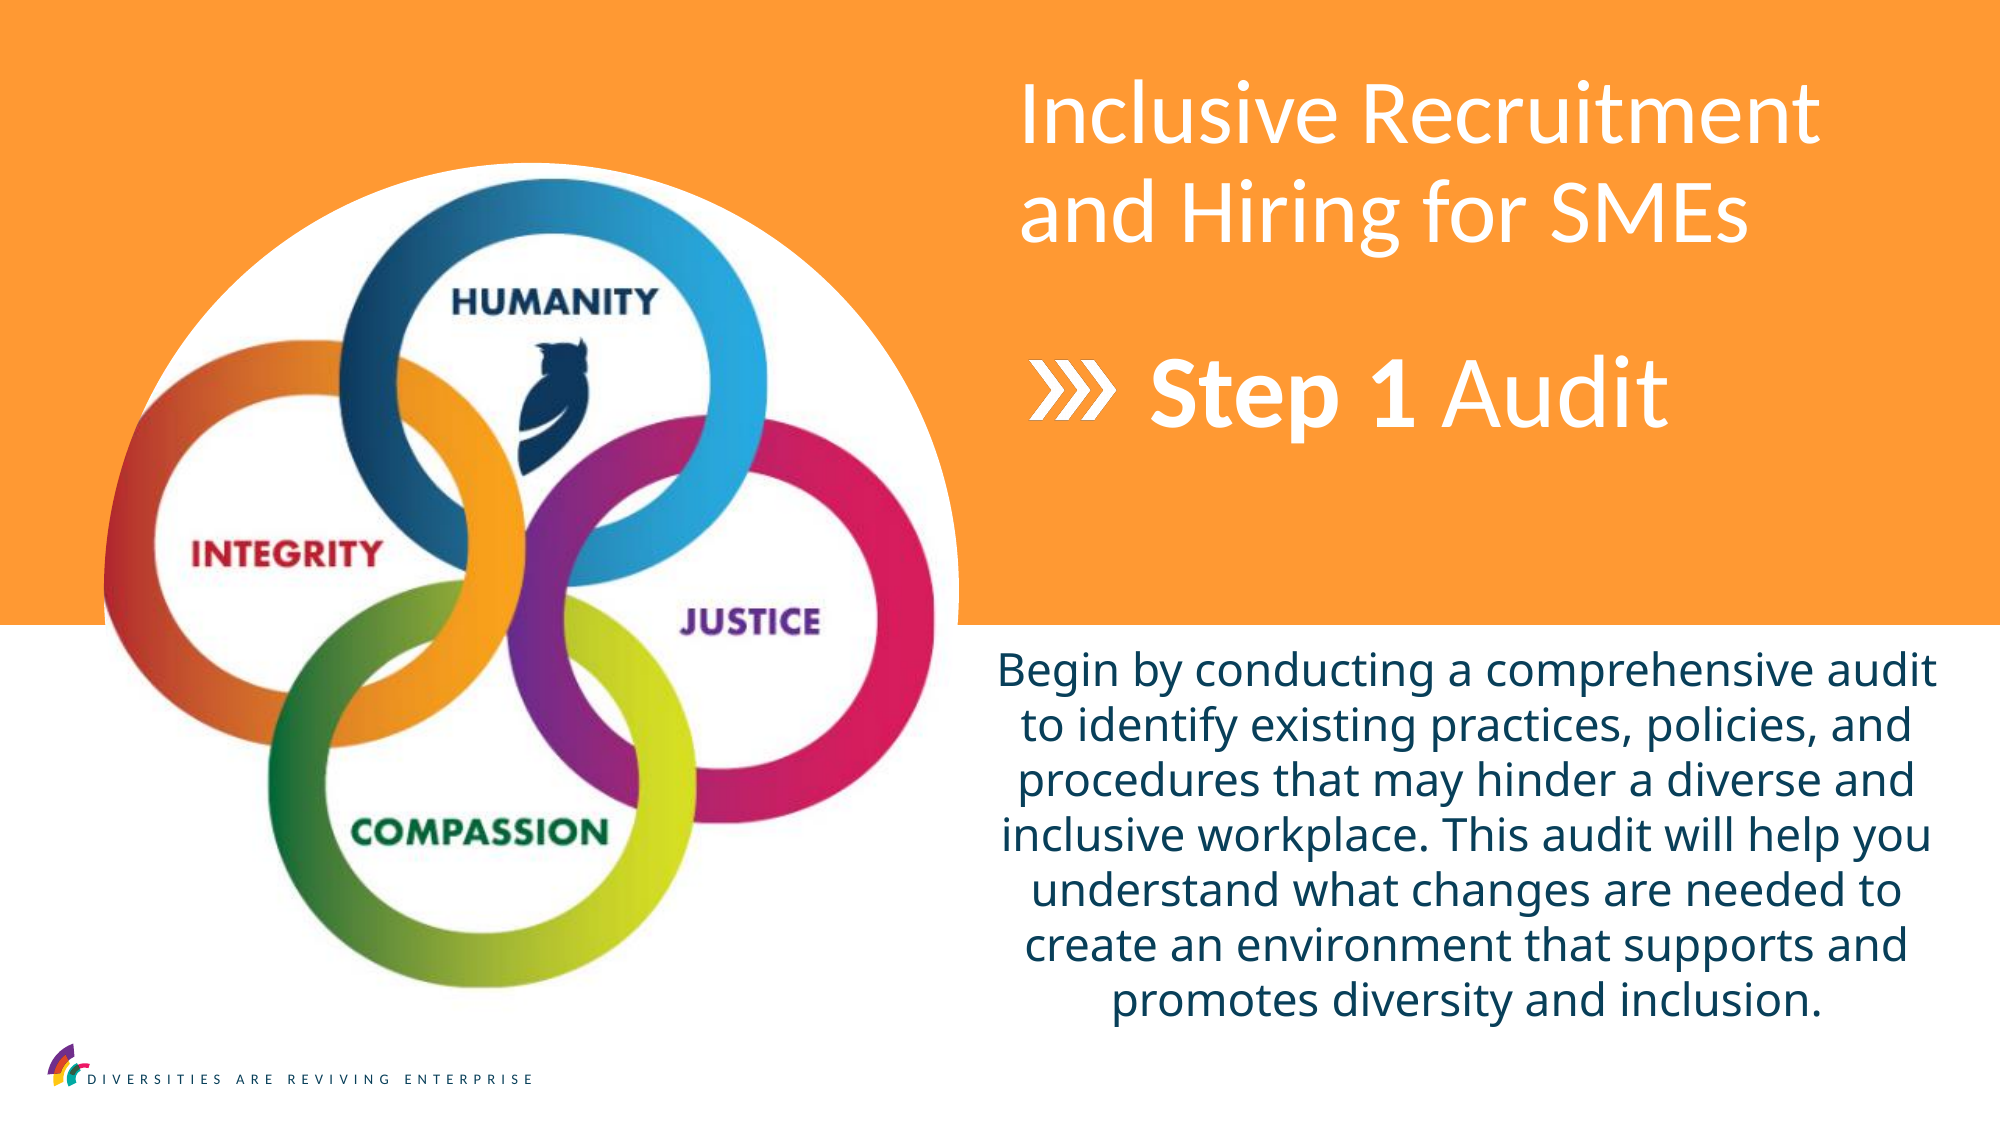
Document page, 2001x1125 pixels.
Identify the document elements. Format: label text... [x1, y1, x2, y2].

picture [103, 162, 959, 1018]
text_box Begin by conducting a comprehensive audit to identify existing practices, policies, and procedures that may hinder a diverse and inclusive workplace. This audit will help you understand what changes are needed to create an environment that supports and promotes diversity and inclusion. [958, 633, 1975, 1033]
picture [1020, 338, 1124, 442]
list Inclusive Recruitment and Hiring for SMEs [1003, 85, 1896, 241]
text_box Step 1 Audit [1134, 315, 1881, 581]
